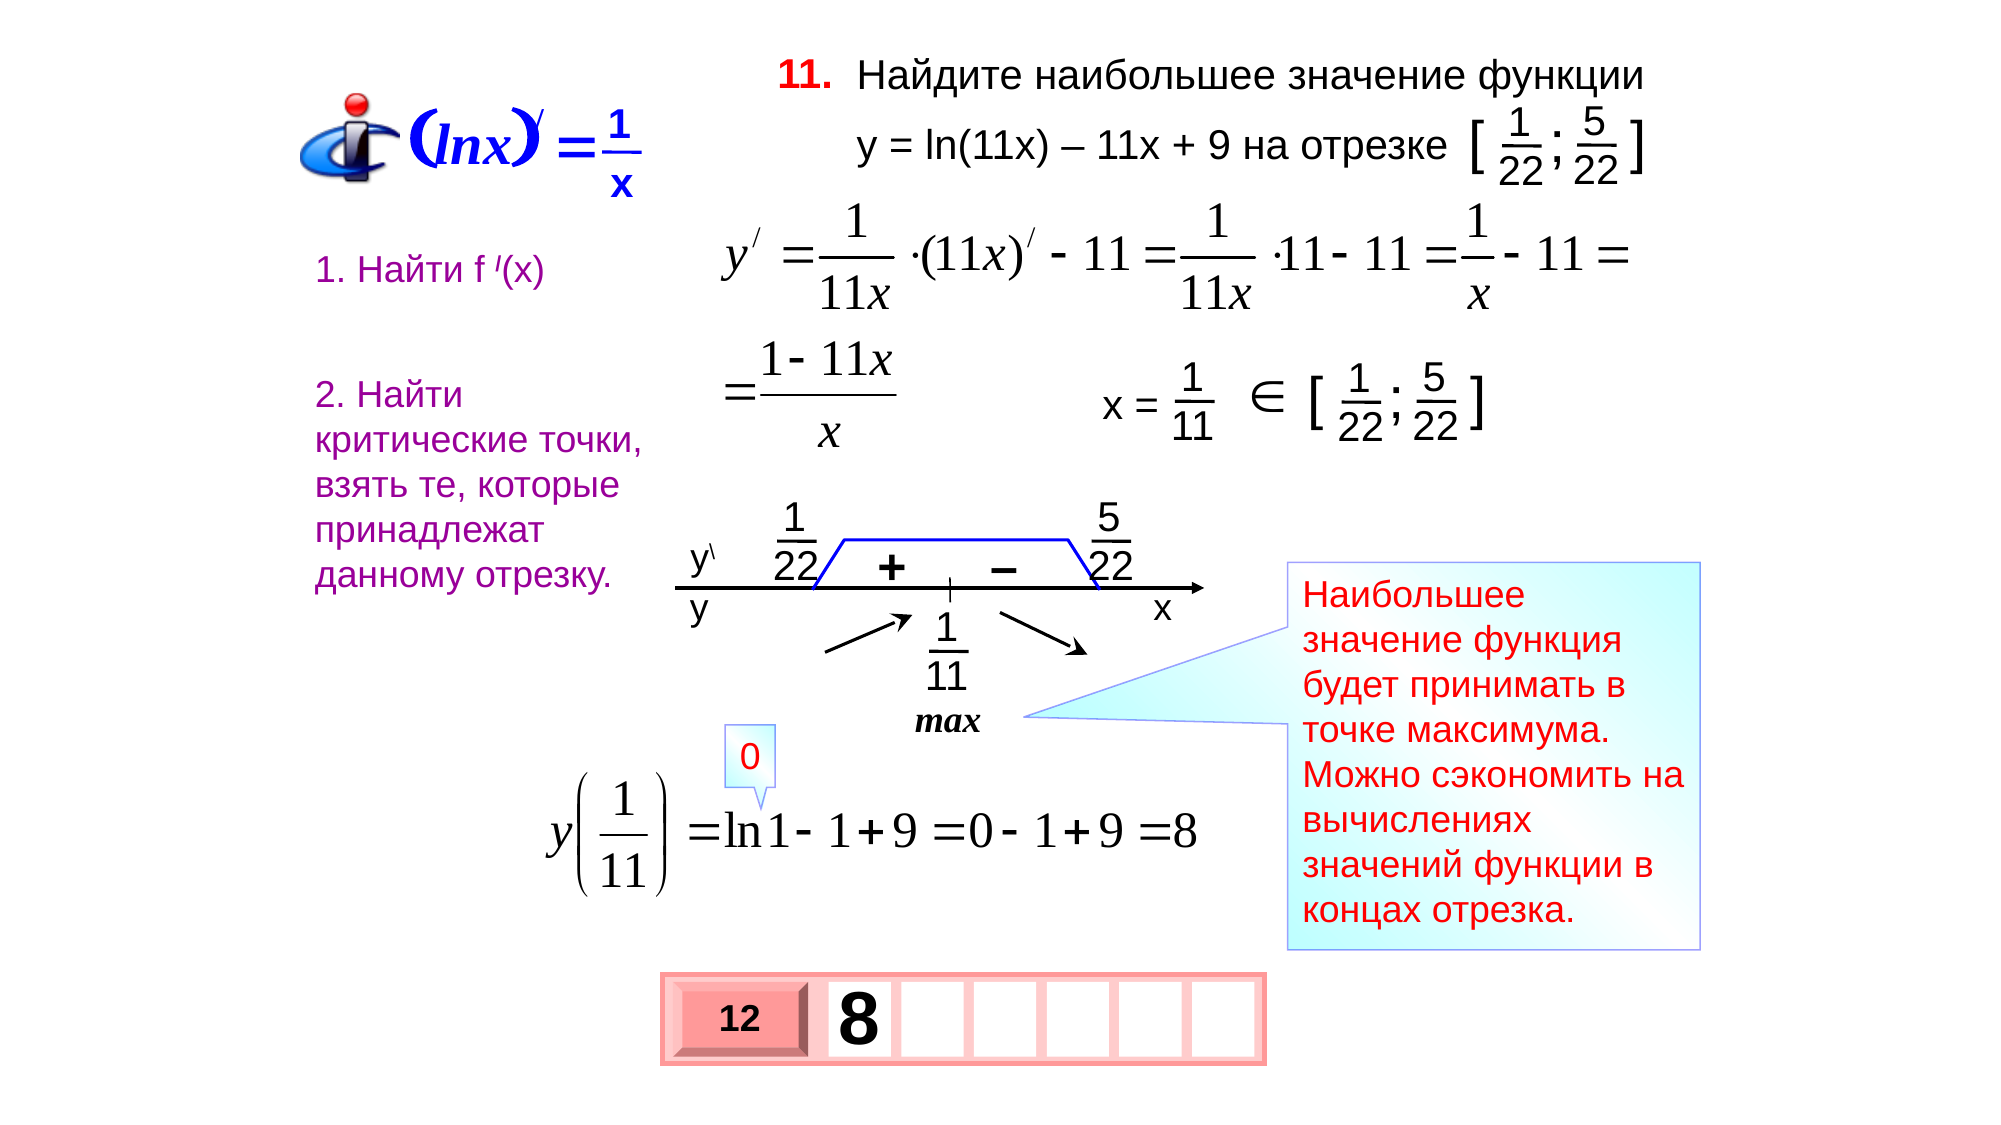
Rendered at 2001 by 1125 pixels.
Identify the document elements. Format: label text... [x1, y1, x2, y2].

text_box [537, 762, 1207, 908]
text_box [662, 962, 1265, 1069]
text_box Наибольшее значение функция будет принимать в точке максимума. Можно сэкономить на вычислениях значений функции в концах отрезка. [1023, 562, 1701, 950]
text_box max [900, 707, 997, 748]
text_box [674, 525, 1205, 700]
text_box Найдите наибольшее значение функции y = ln(11x) – 11x + 9 на отрезке [749, 40, 1725, 175]
text_box 1. Найти f /(x) [300, 237, 561, 298]
text_box 2. Найти критические точки, взять те, которые принадлежат данному отрезку. [299, 362, 701, 603]
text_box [712, 187, 1629, 460]
text_box 11. [762, 39, 888, 105]
text_box 0 [725, 724, 776, 760]
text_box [1087, 349, 1487, 451]
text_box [1468, 93, 1647, 194]
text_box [772, 489, 1153, 591]
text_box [299, 87, 642, 207]
